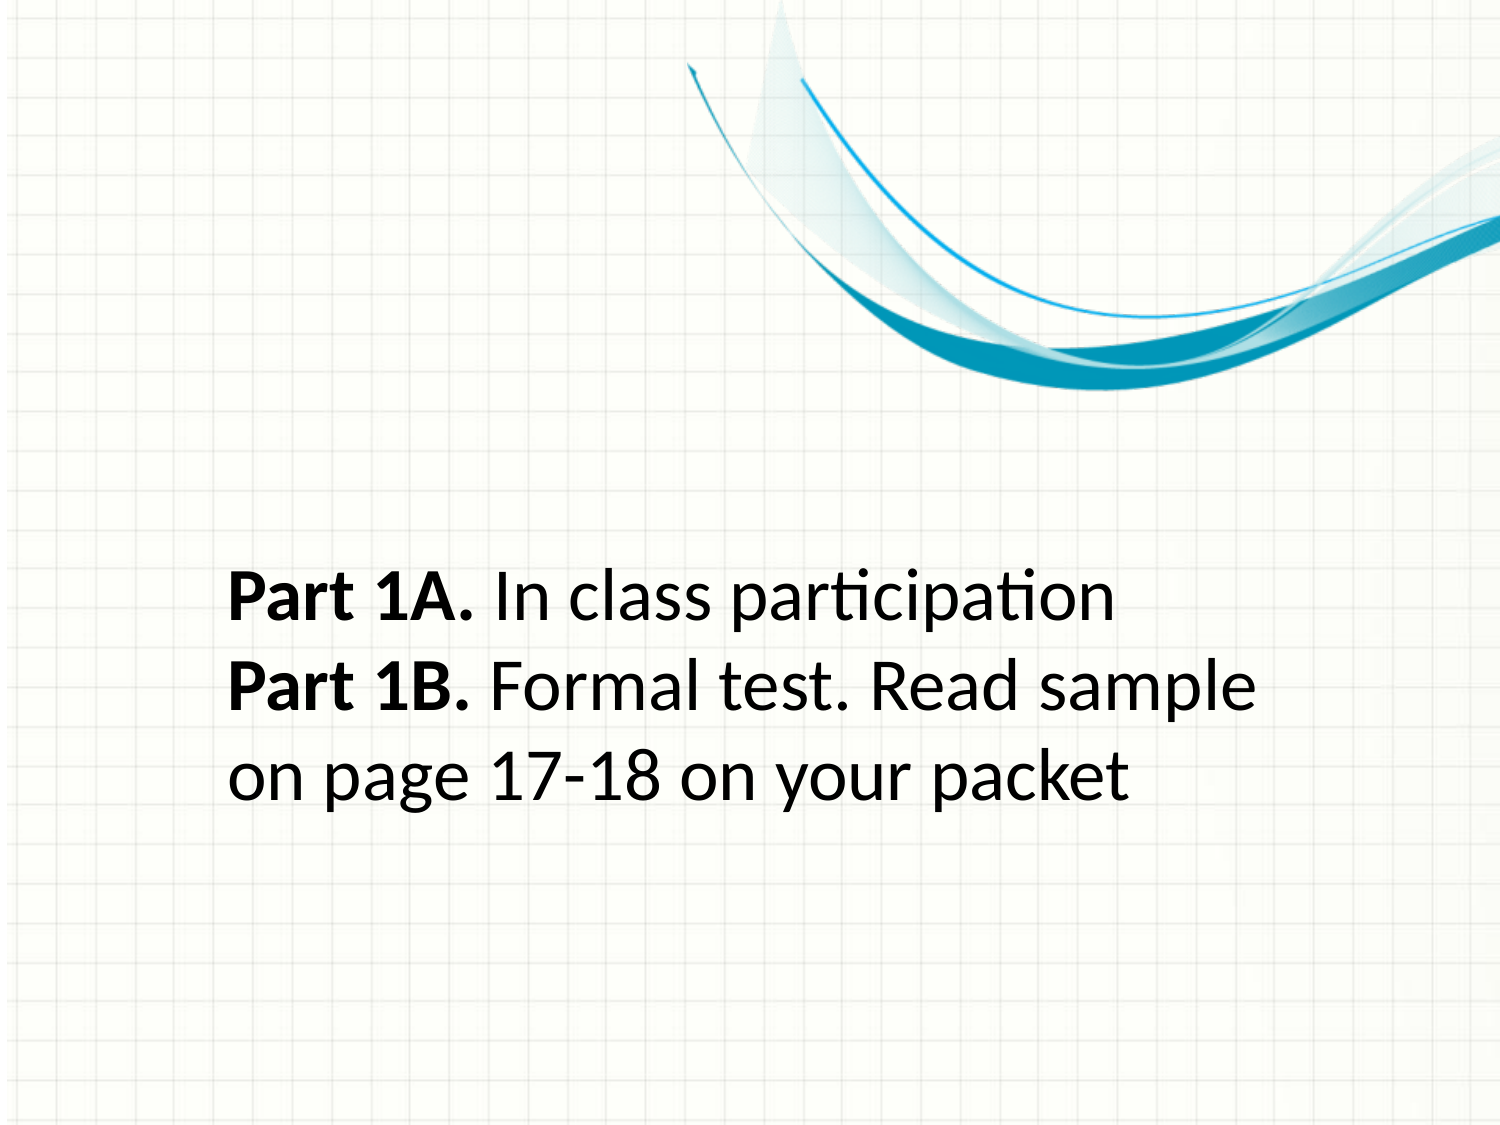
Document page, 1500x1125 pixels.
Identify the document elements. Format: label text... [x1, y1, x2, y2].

text_box Part 1A. In class participation Part 1B. Formal test. Read sample on page 17-18 on your packet [212, 87, 680, 1013]
picture [7, 0, 1500, 1125]
